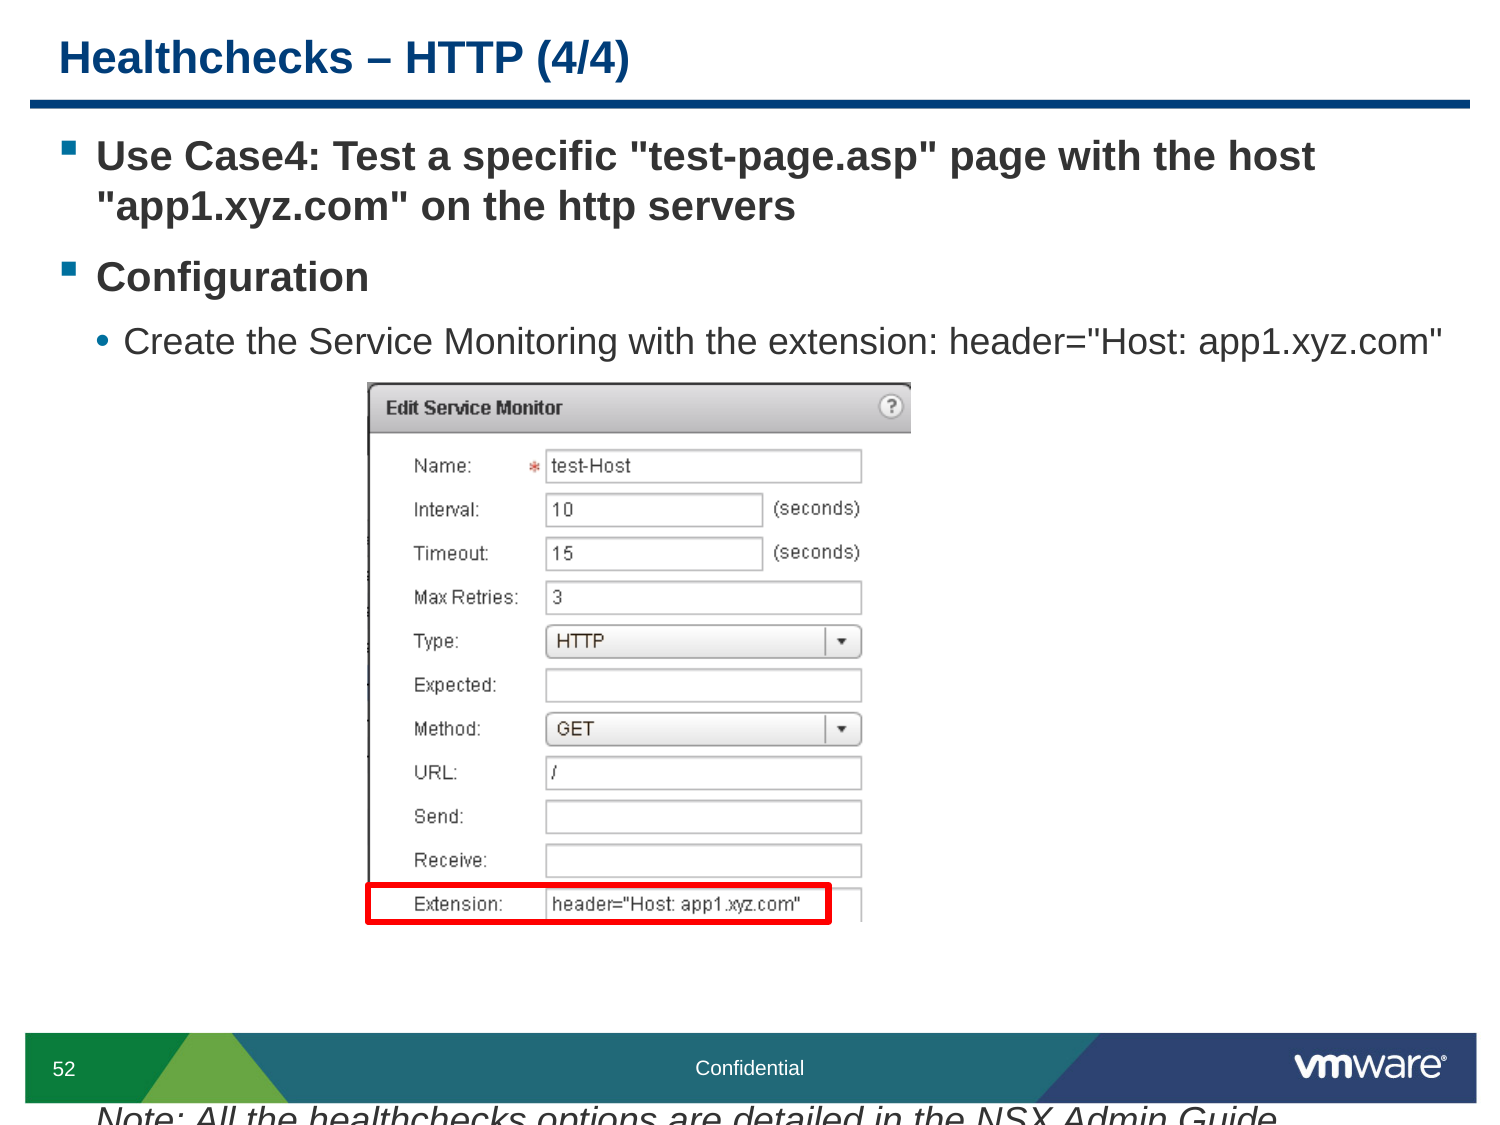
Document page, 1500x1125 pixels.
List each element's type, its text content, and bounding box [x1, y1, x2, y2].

title Healthchecks – HTTP (4/4) [58, 27, 1452, 84]
picture [0, 0, 1500, 1125]
list Use Case4: Test a specific "test-page.asp" page with the host "app1.xyz.com" on the http servers Configuration Create the Service Monitoring with the extension: header="Host: app1.xyz.com" Note: All the healthchecks options are detailed in the NSX Admin Guide [57, 128, 1500, 952]
picture [367, 382, 911, 922]
